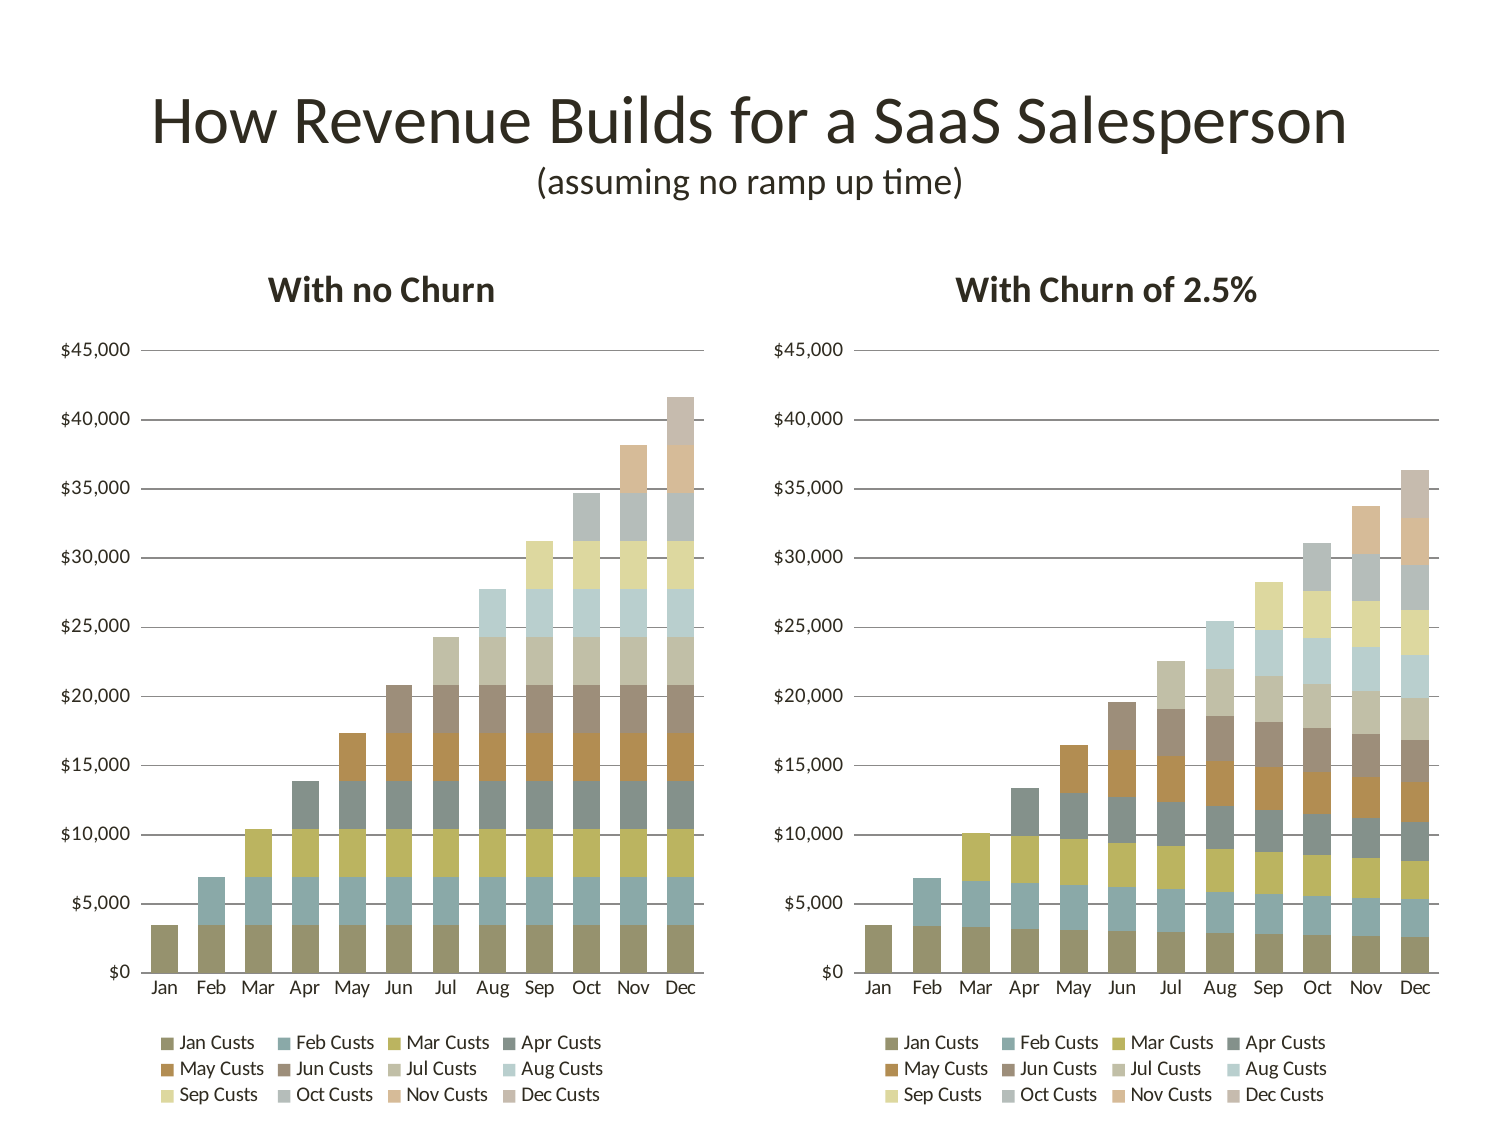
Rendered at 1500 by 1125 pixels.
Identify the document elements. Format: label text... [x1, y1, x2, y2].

title How Revenue Builds for a SaaS Salesperson (assuming no ramp up time) [75, 45, 1425, 233]
chart [759, 237, 1454, 1113]
chart [46, 237, 718, 1113]
